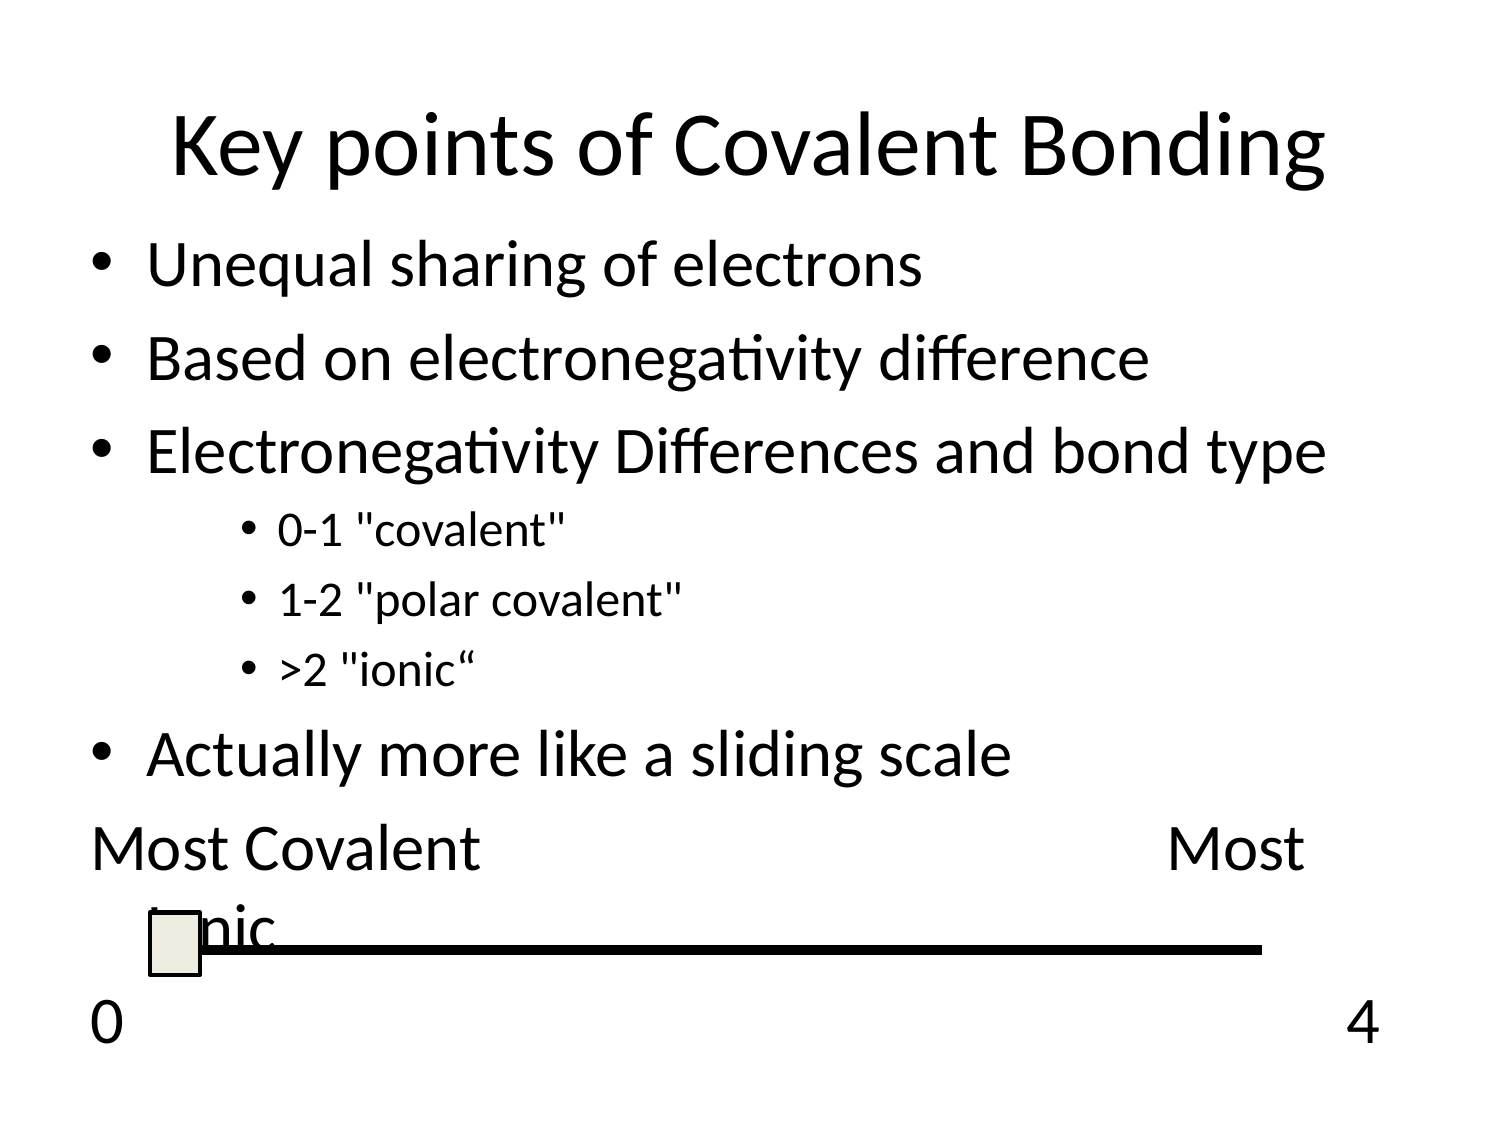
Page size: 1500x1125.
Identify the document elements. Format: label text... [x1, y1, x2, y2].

list Unequal sharing of electrons Based on electronegativity difference Electronegativity Differences and bond type 0-1 "covalent" 1-2 "polar covalent" >2 "ionic“ Actually more like a sliding scale Most Covalent Most Ionic 0 4 [75, 212, 1425, 1075]
text_box [148, 955, 202, 977]
title Key points of Covalent Bonding [75, 45, 1425, 212]
text_box [148, 910, 202, 953]
